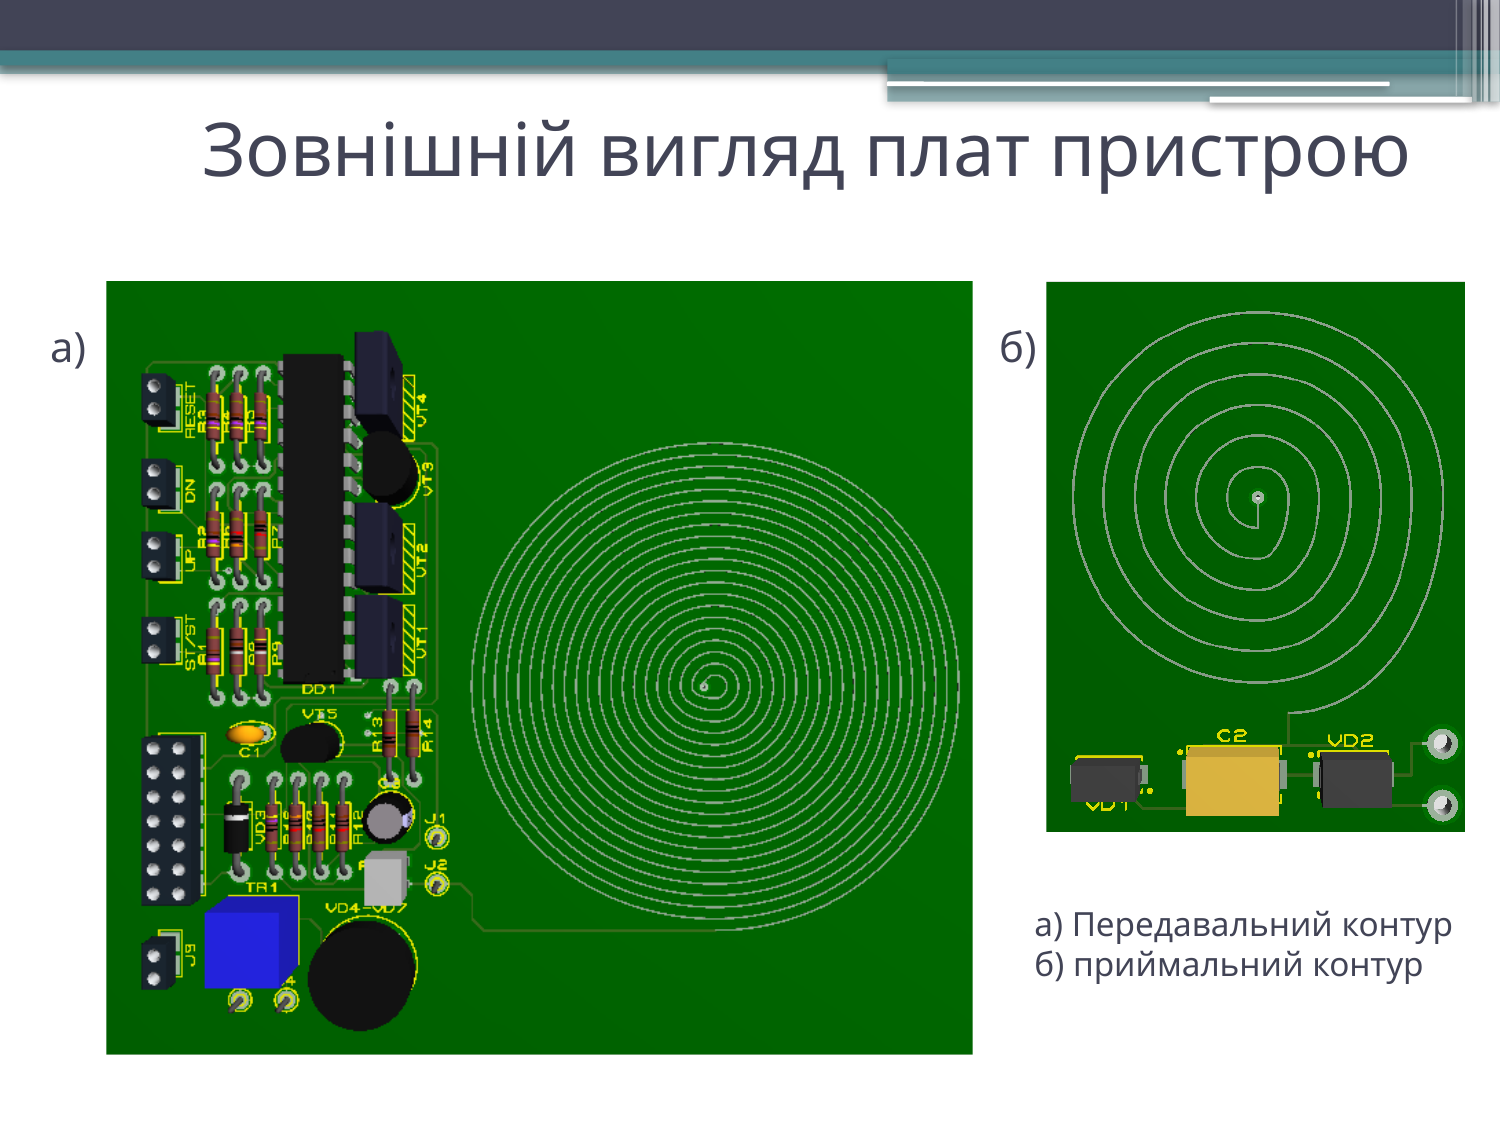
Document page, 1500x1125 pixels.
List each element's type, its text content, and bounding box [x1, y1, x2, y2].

text_box б) [984, 304, 1039, 387]
title Зовнішній вигляд плат пристрою [187, 93, 1454, 200]
picture [106, 280, 973, 1055]
text_box а) [35, 304, 99, 387]
picture [1045, 280, 1466, 833]
text_box а) Передавальний контур б) приймальний контур [1019, 855, 1477, 1032]
